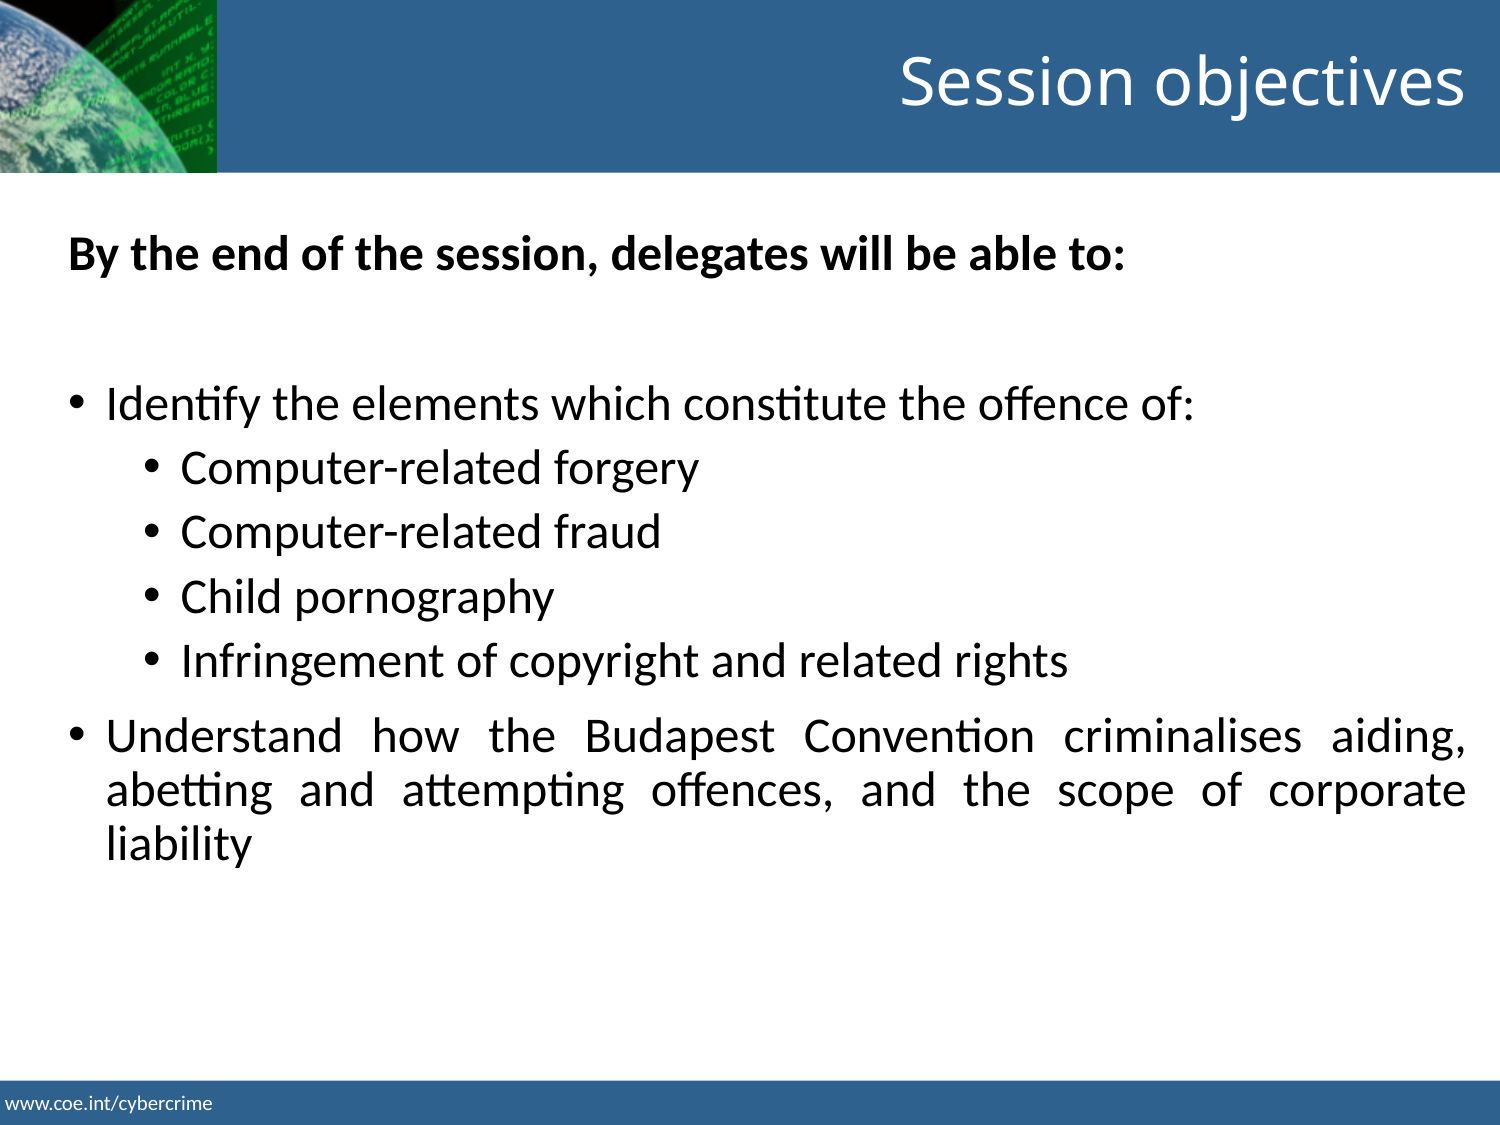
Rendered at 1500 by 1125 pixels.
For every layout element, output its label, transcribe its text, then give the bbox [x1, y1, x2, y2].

picture [0, 1, 217, 173]
list By the end of the session, delegates will be able to: Identify the elements which constitute the offence of: Computer-related forgery Computer-related fraud Child pornography Infringement of copyright and related rights Understand how the Budapest Convention criminalises aiding, abetting and attempting offences, and the scope of corporate liability [53, 219, 1483, 1080]
text_box Session objectives [230, 31, 1483, 126]
